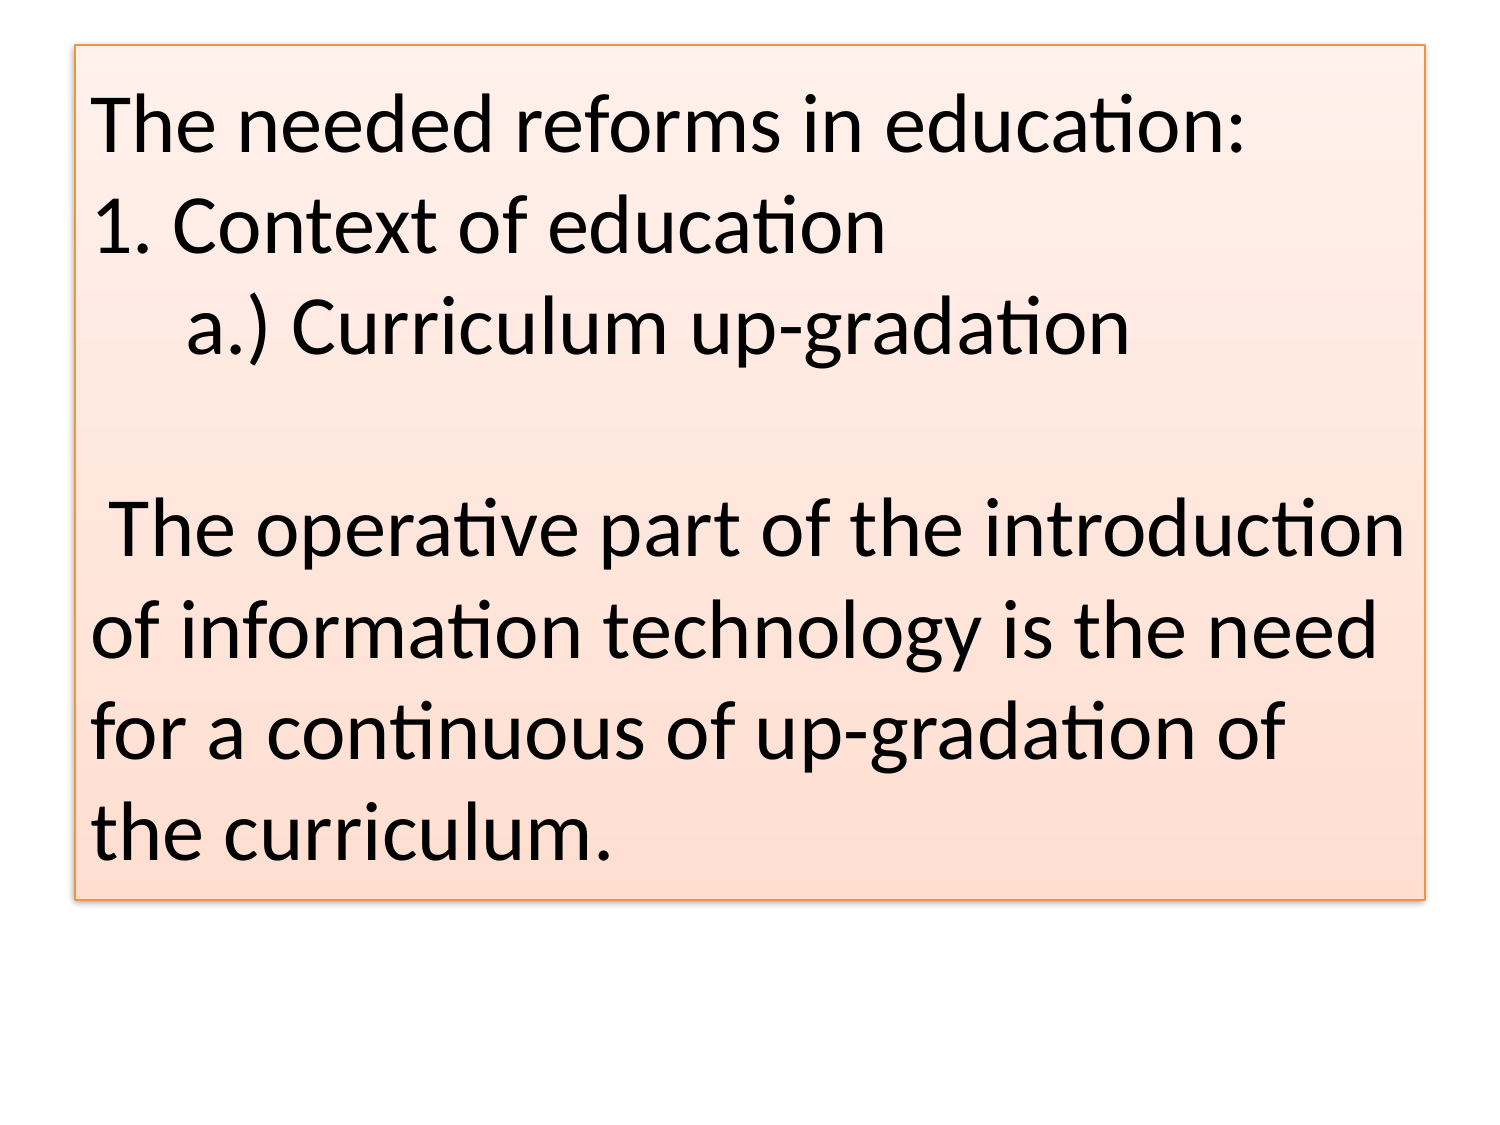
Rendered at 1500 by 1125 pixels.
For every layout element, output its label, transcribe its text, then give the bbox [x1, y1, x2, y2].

title The needed reforms in education: 1. Context of education a.) Curriculum up-gradation The operative part of the introduction of information technology is the need for a continuous of up-gradation of the curriculum. [74, 44, 1426, 901]
